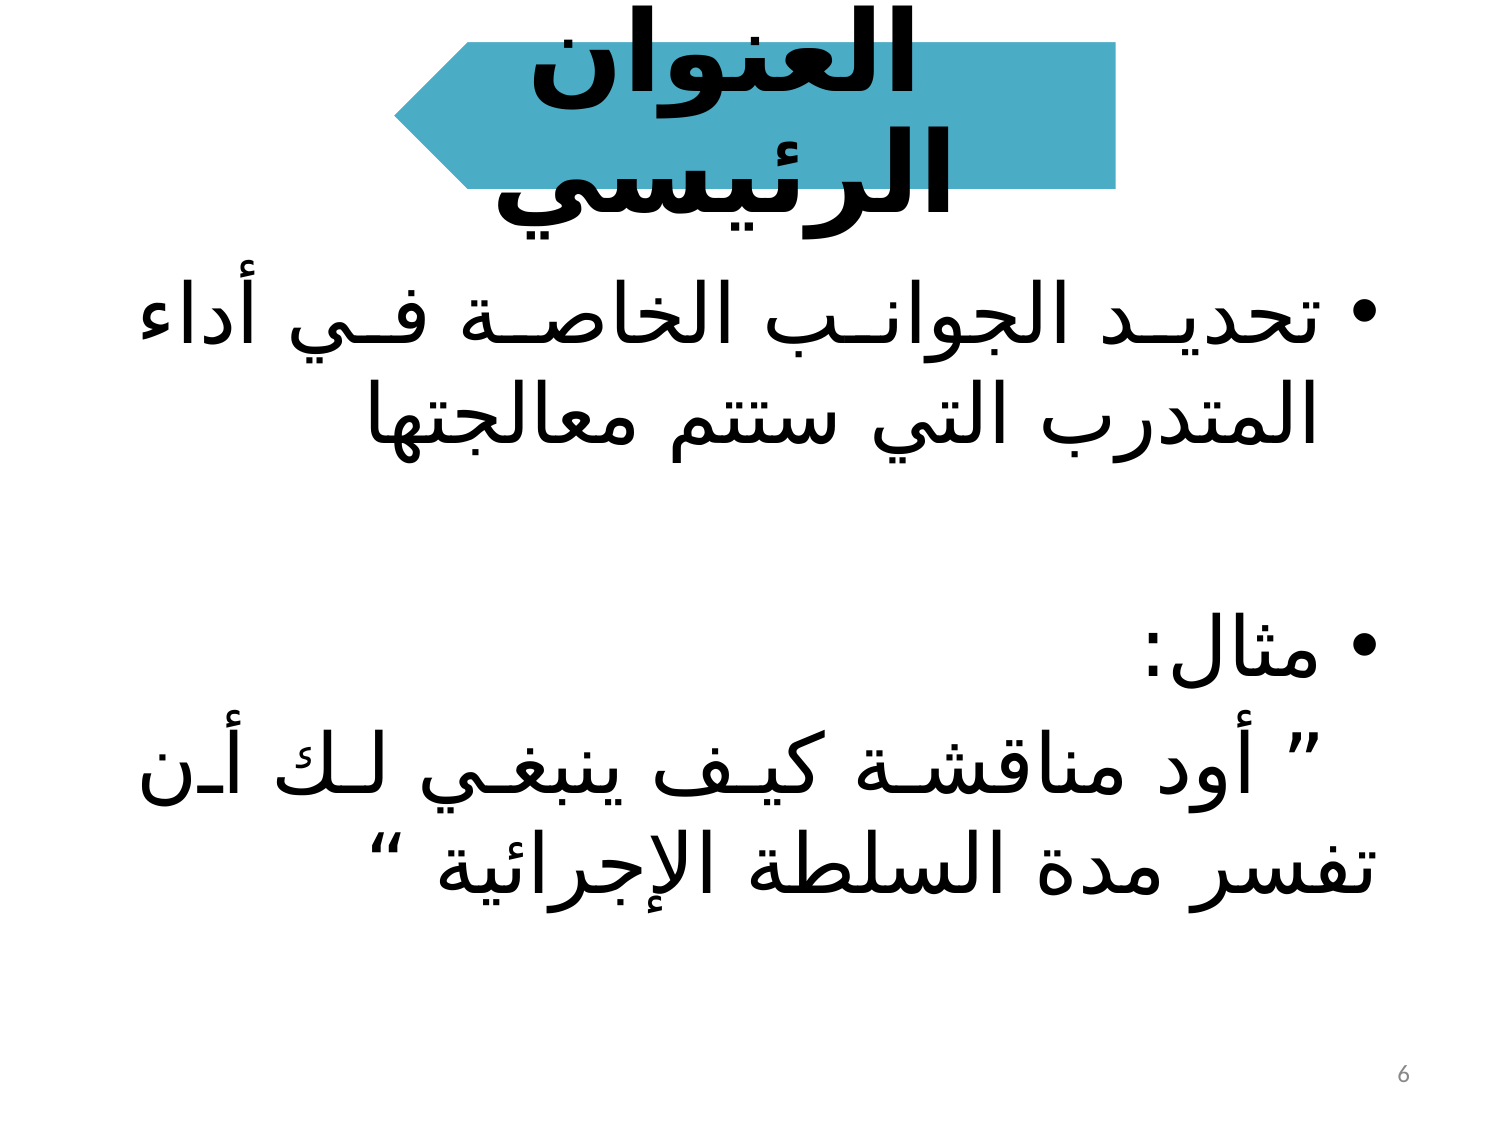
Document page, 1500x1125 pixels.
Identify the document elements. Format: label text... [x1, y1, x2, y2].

slide_number 6 [1074, 1042, 1425, 1103]
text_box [390, 39, 1118, 192]
text_box تحديد الجوانب الخاصة في أداء المتدرب التي ستتم معالجتها مثال: ” أود مناقشة كيف ينبغي لك أن تفسر مدة السلطة الإجرائية “ [122, 252, 1394, 1077]
